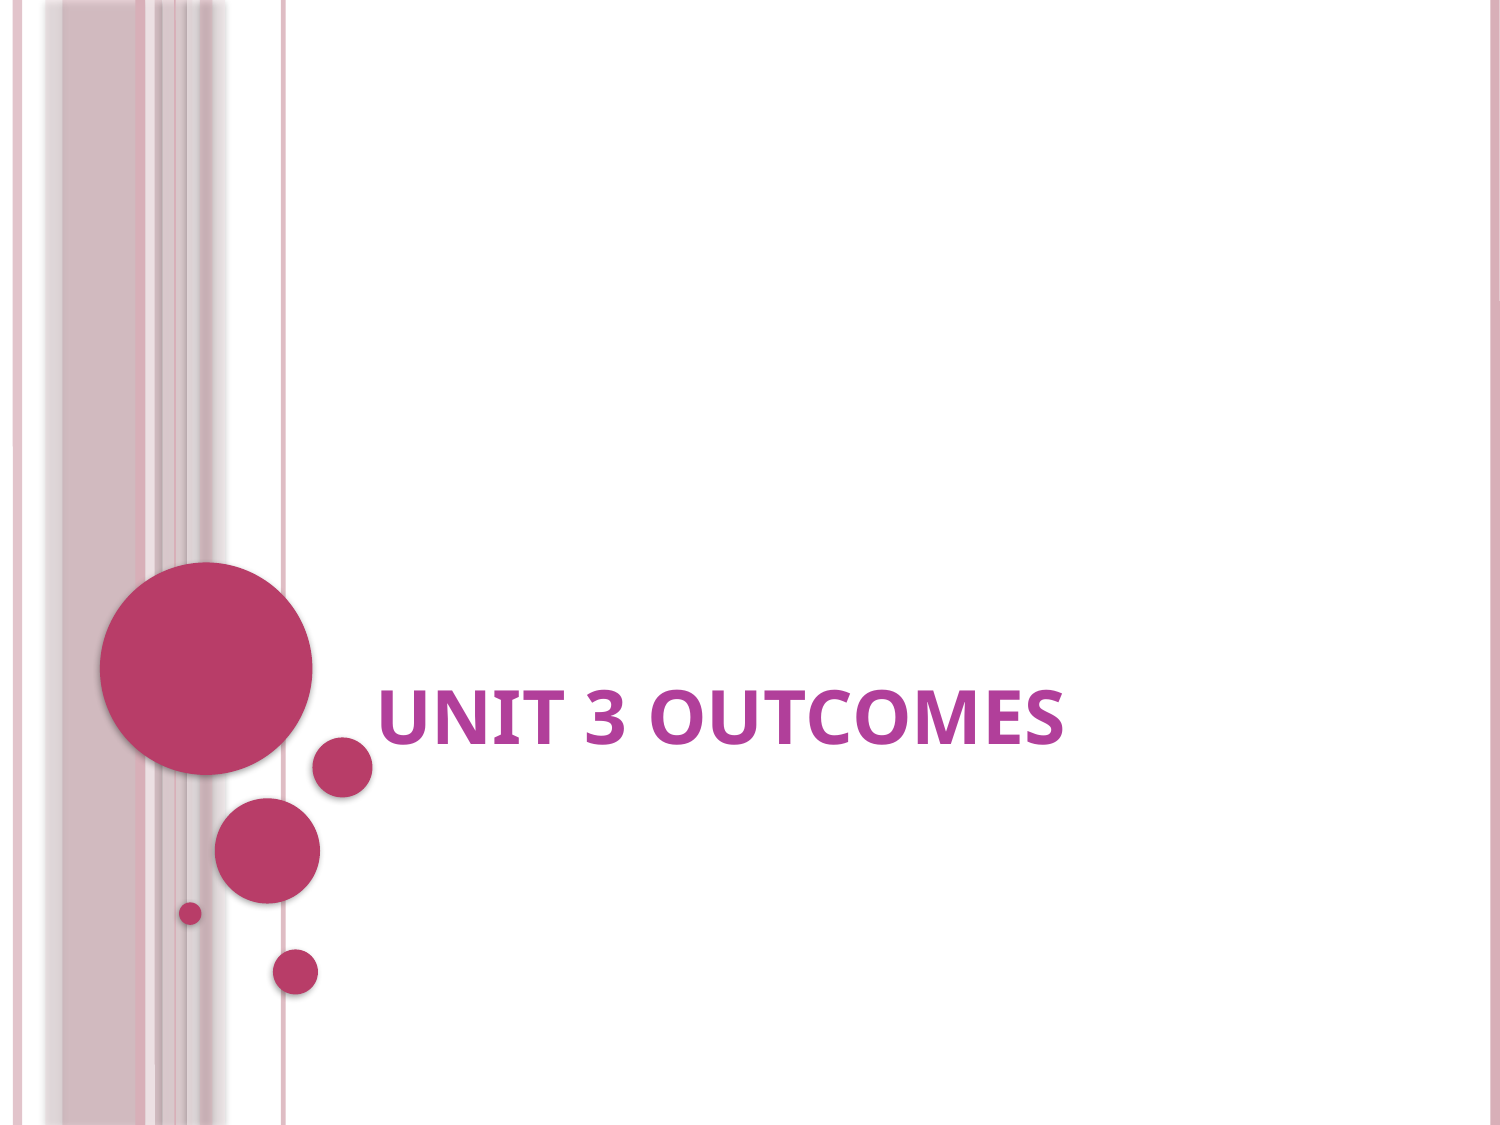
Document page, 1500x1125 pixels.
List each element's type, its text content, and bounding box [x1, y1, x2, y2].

title Unit 3 Outcomes [360, 456, 1436, 767]
